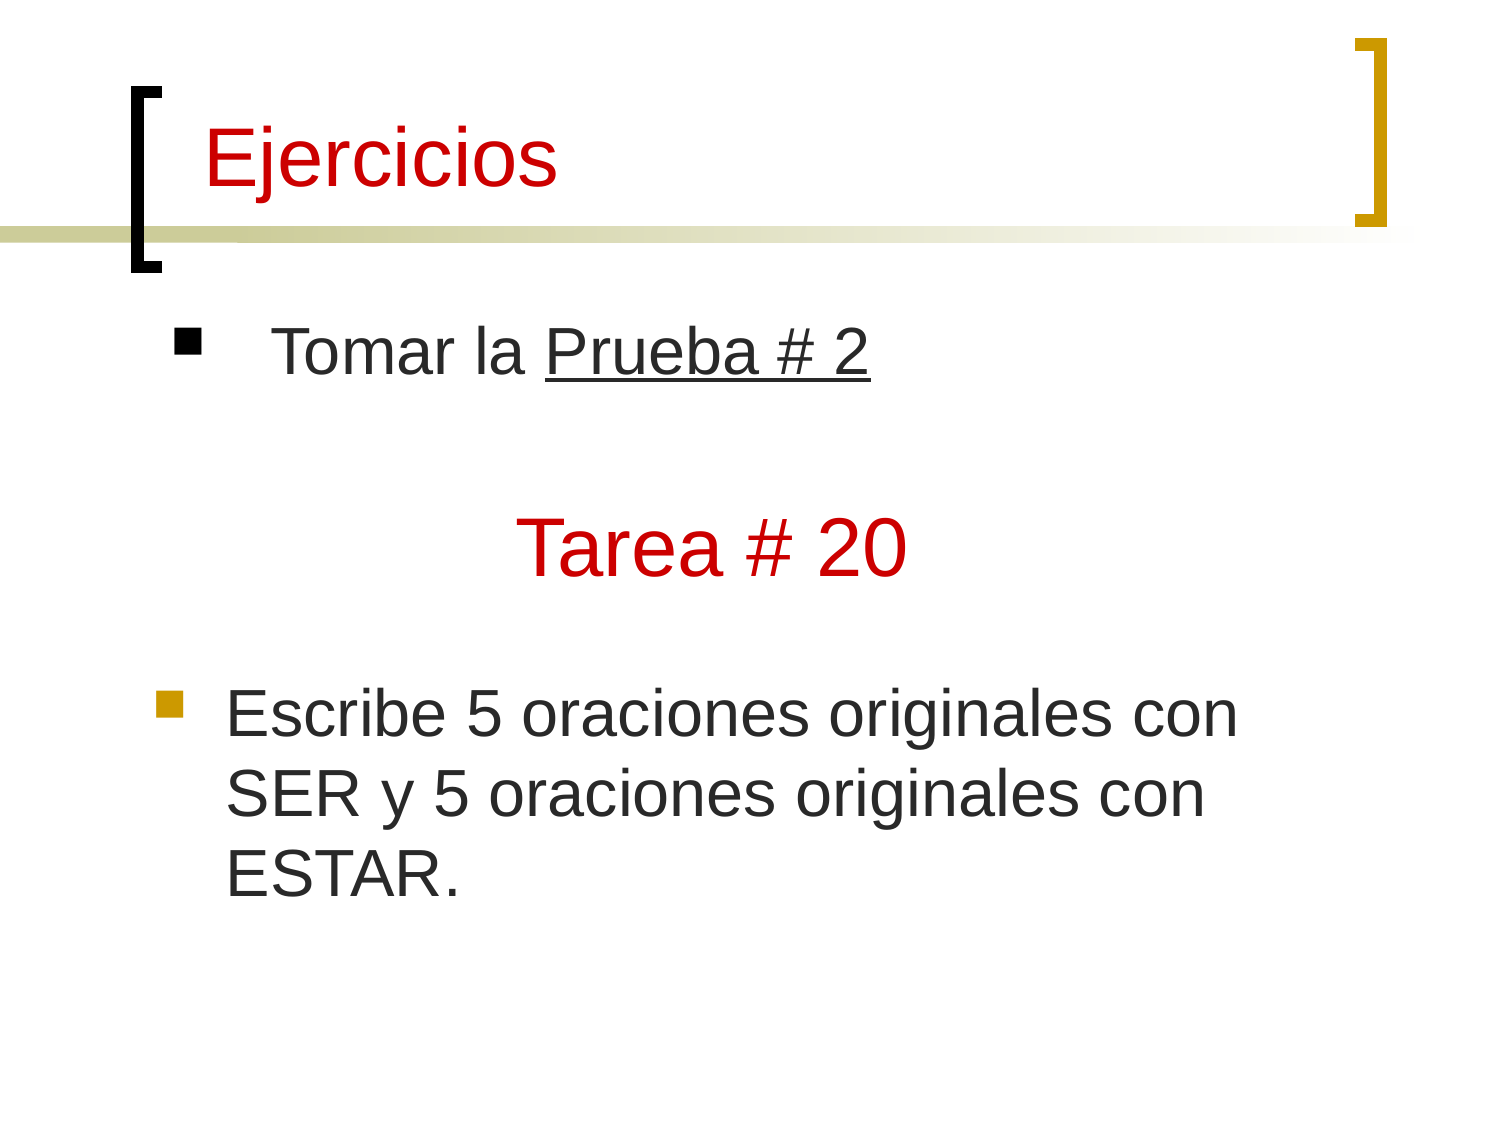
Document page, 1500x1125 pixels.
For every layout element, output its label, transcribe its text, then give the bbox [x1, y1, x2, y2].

text_box Escribe 5 oraciones originales con SER y 5 oraciones originales con ESTAR. [137, 662, 1395, 1013]
list Tomar la Prueba # 2 [155, 299, 1413, 838]
text_box Tarea # 20 [125, 414, 1300, 600]
title Ejercicios [188, 75, 1363, 211]
